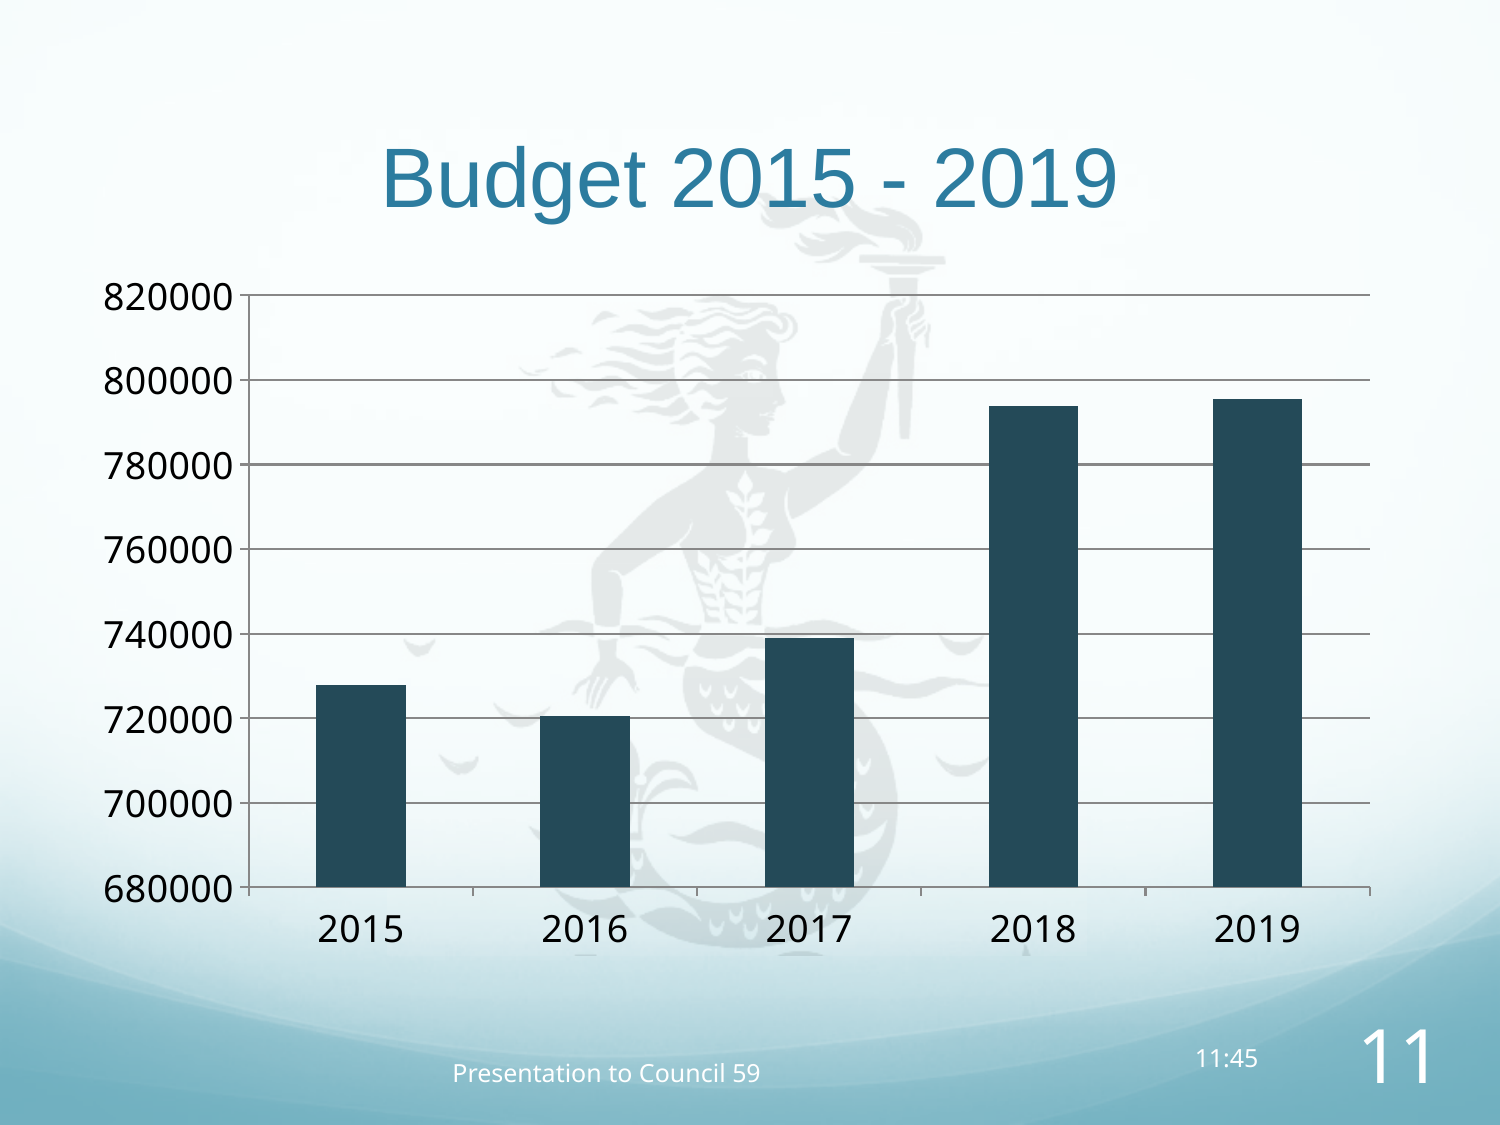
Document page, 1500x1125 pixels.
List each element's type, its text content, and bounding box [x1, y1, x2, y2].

title Budget 2015 - 2019 [75, 115, 1425, 232]
slide_number 11 [1295, 1029, 1459, 1090]
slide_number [923, 1029, 1274, 1090]
footer Presentation to Council 59 [437, 1042, 1117, 1103]
chart [76, 254, 1397, 969]
